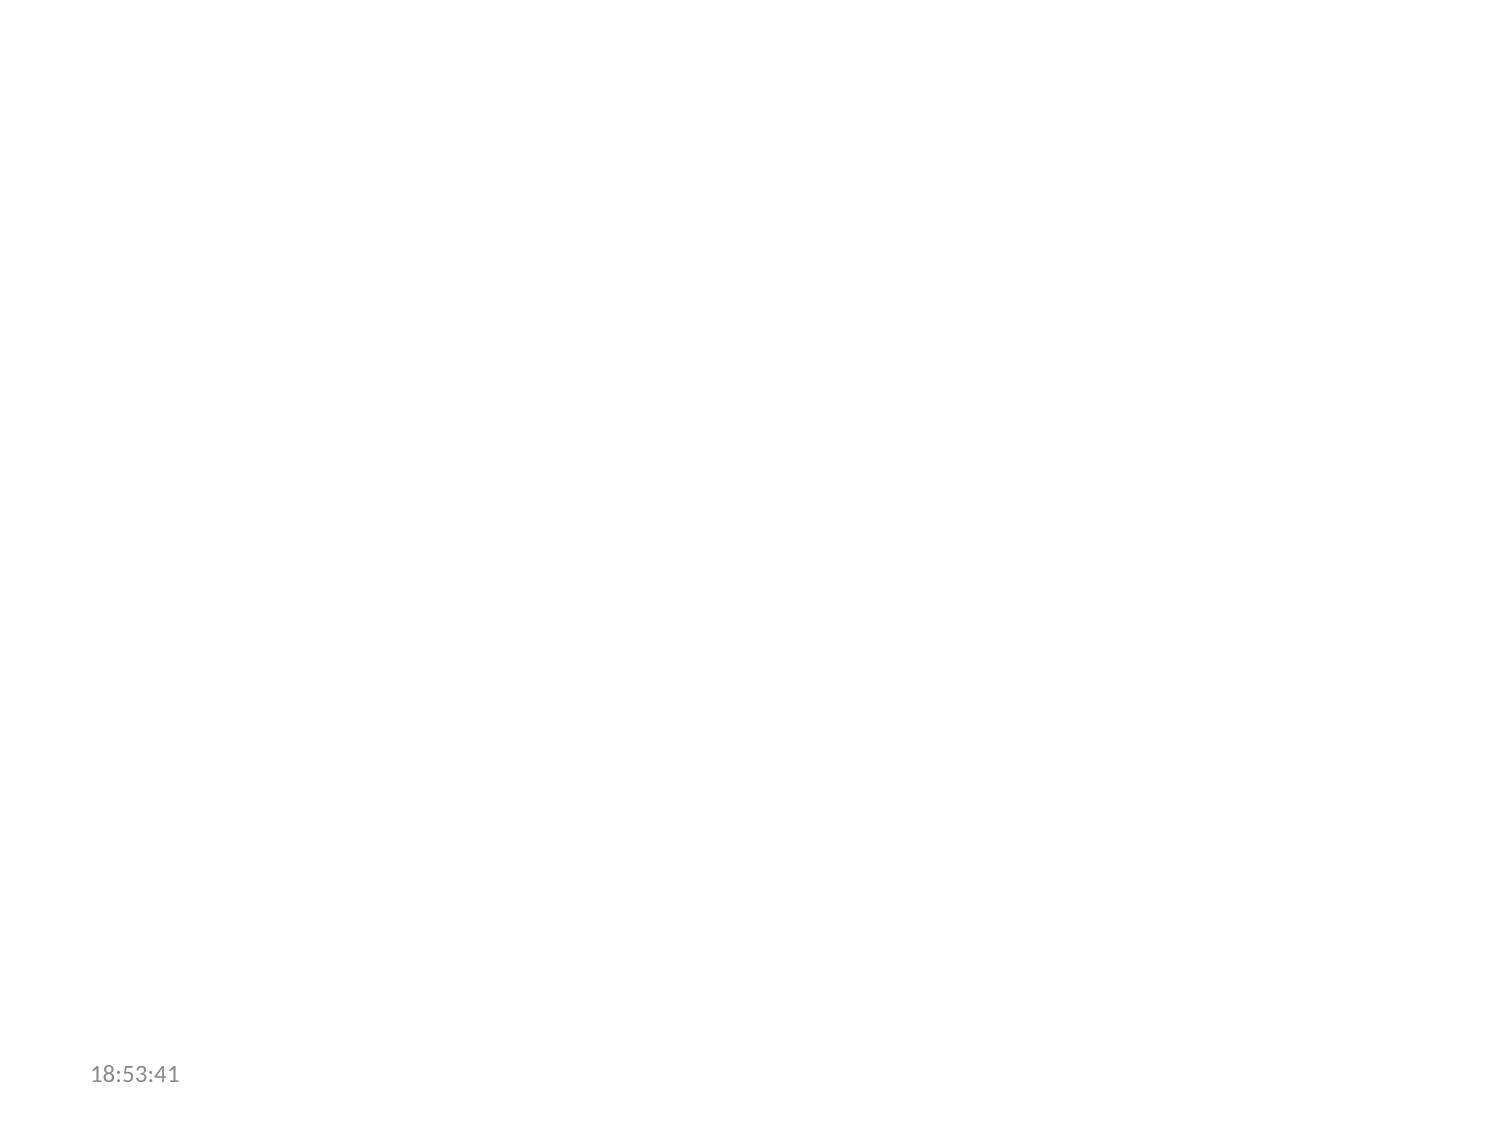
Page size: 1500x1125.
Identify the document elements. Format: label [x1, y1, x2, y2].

slide_number [75, 1042, 425, 1103]
